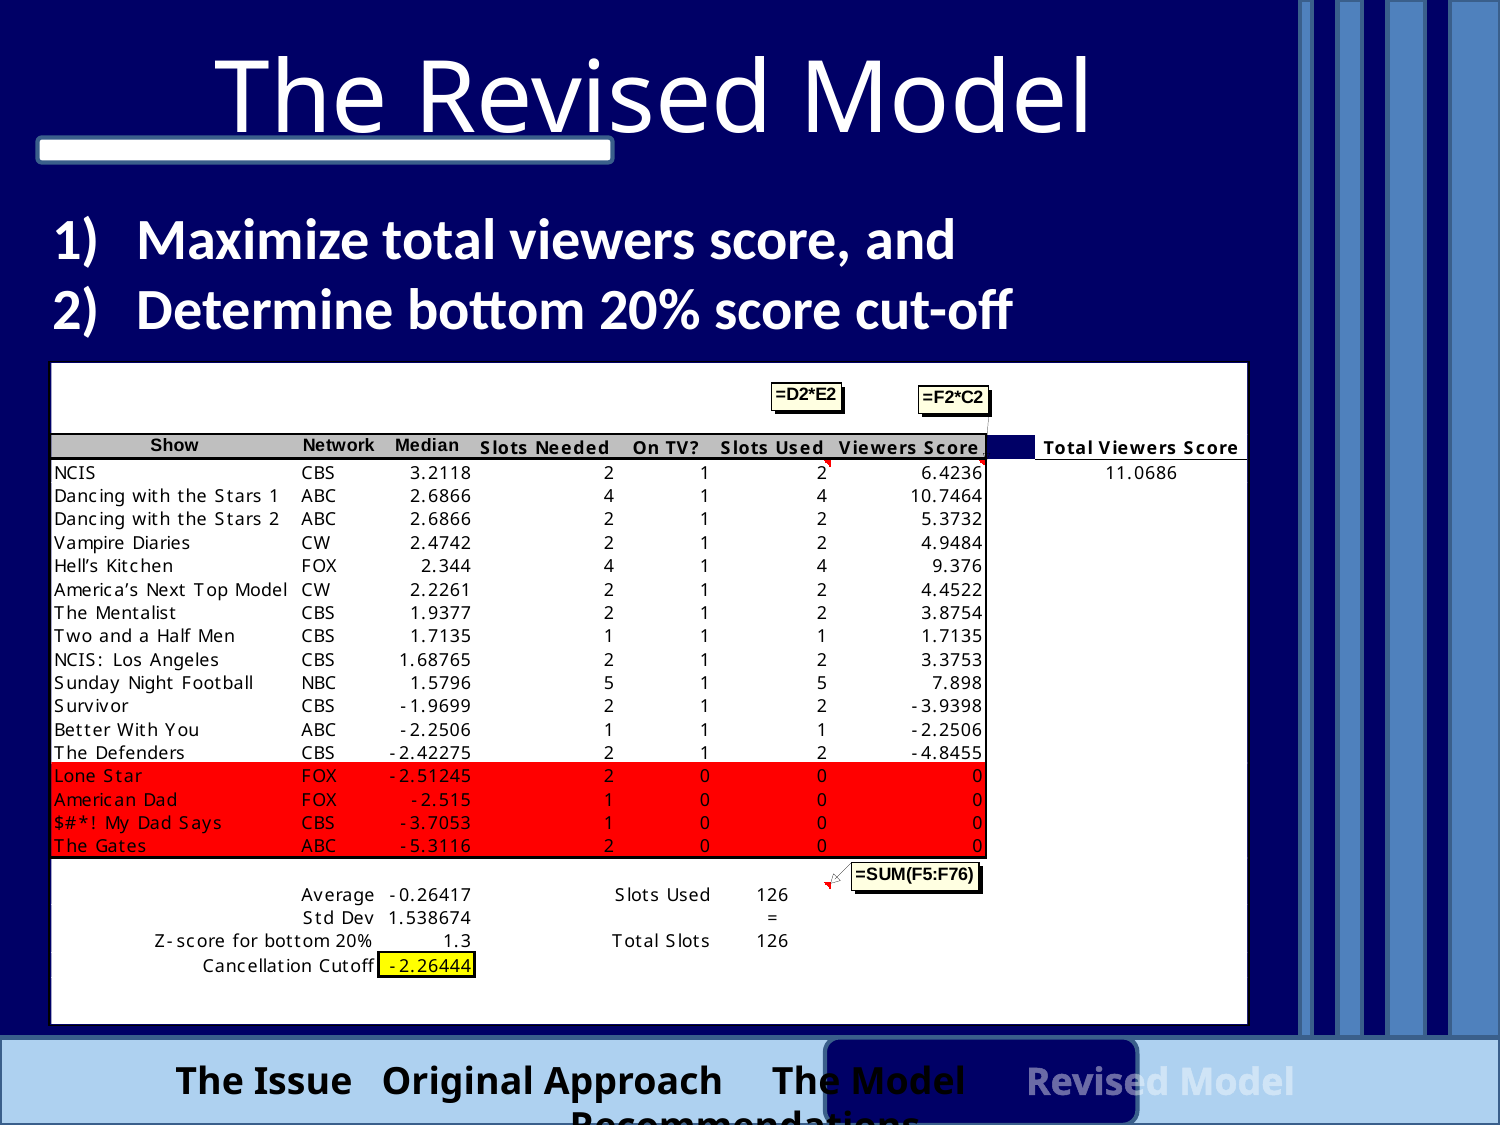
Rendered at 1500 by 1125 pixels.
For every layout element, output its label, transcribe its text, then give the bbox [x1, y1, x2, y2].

text_box [0, 1035, 834, 1049]
text_box [35, 135, 615, 165]
text_box [1335, 0, 1364, 1035]
text_box [1448, 0, 1500, 1035]
text_box The Issue Original Approach The Model Revised Model Recommendations [0, 1049, 1500, 1125]
text_box [1298, 0, 1314, 1035]
text_box [1385, 0, 1427, 1035]
text_box [1128, 1035, 1500, 1049]
text_box The Revised Model [200, 24, 1138, 160]
picture [49, 362, 1249, 1026]
text_box Maximize total viewers score, and Determine bottom 20% score cut-off [37, 193, 1300, 349]
text_box [823, 1035, 1140, 1049]
